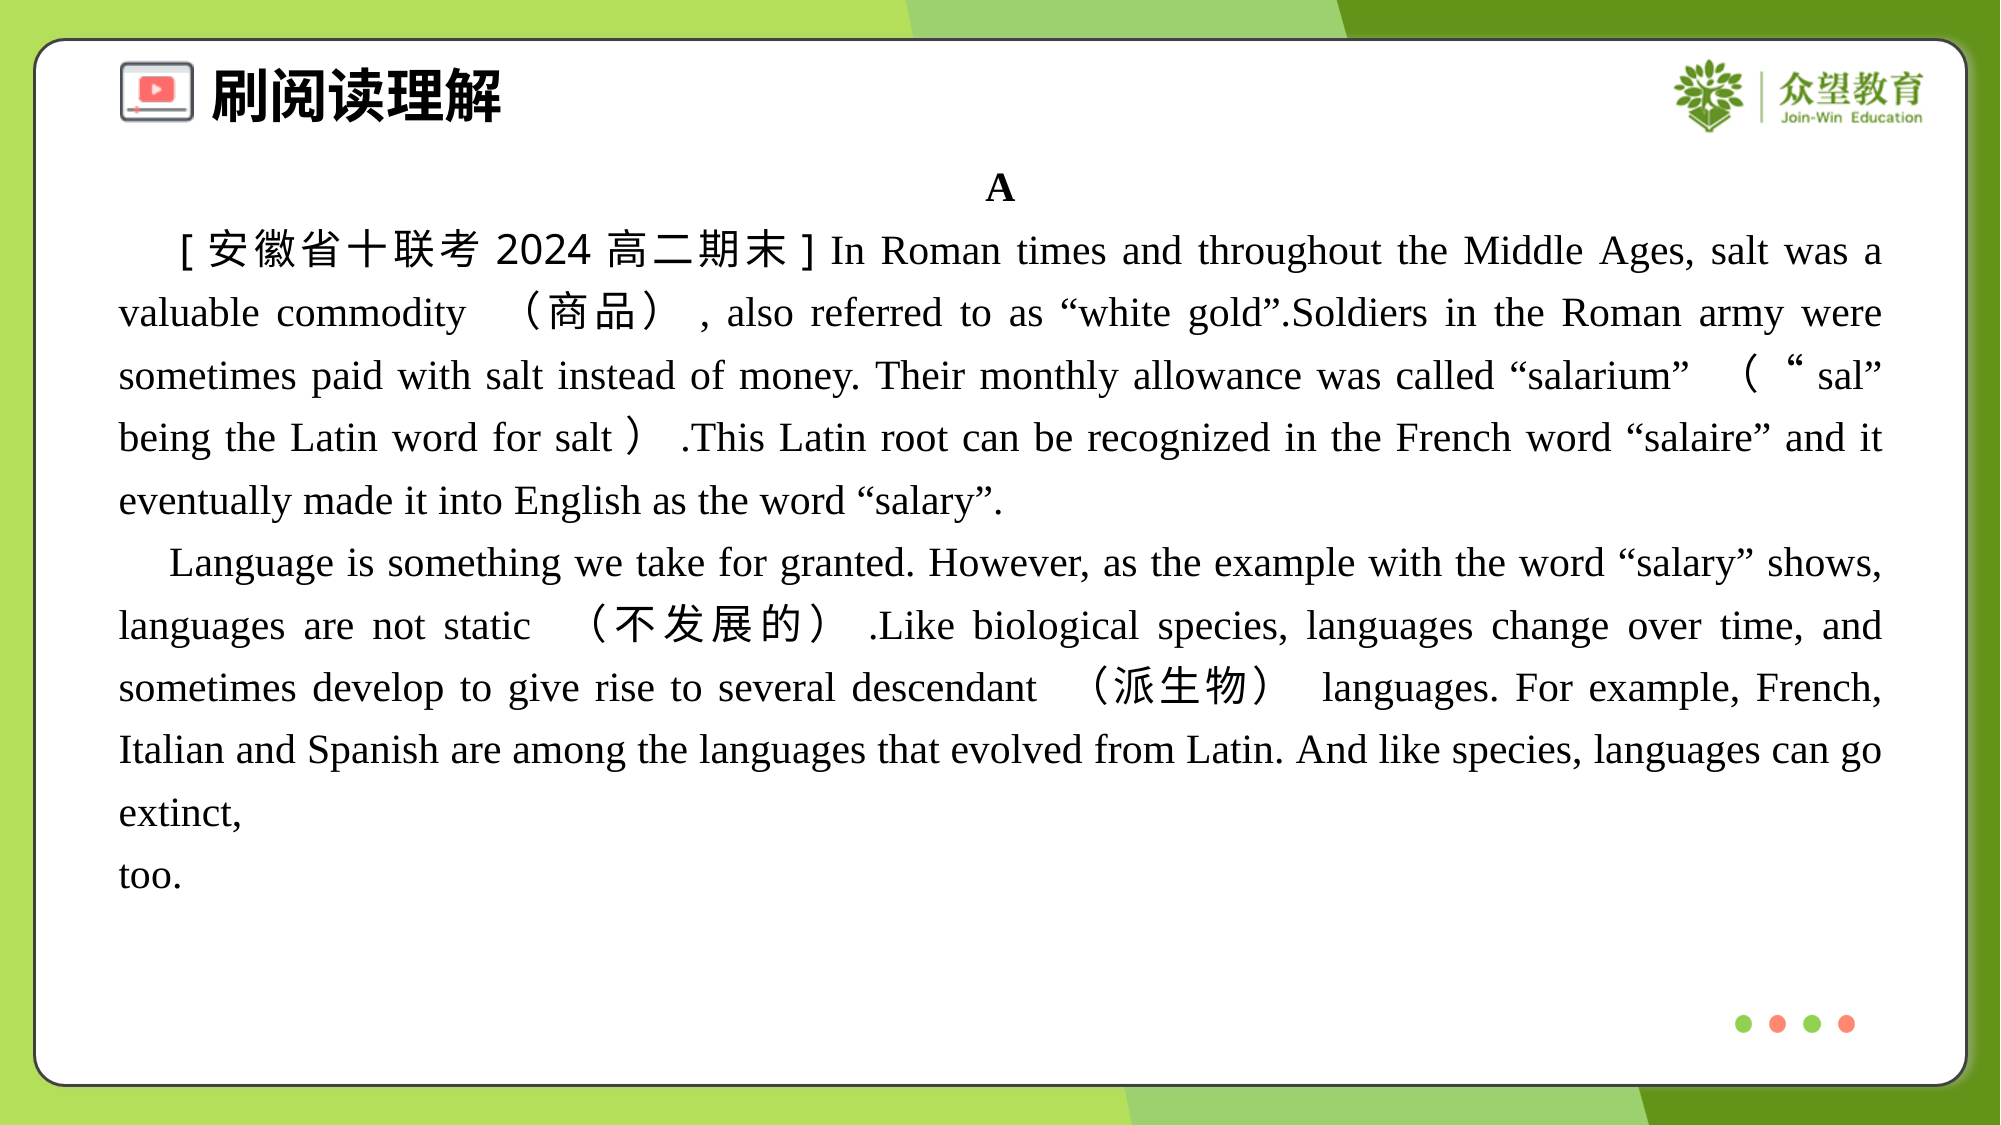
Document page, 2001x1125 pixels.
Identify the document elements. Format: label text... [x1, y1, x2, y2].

text_box A [安徽省十联考2024高二期末] In Roman times and throughout the Middle Ages, salt was a valuable commodity （商品）, also referred to as “white gold”.Soldiers in the Roman army were sometimes paid with salt instead of money. Their monthly allowance was called “salarium” （“sal” being the Latin word for salt）.This Latin root can be recognized in the French word “salaire” and it eventually made it into English as the word “salary”. Language is something we take for granted. However, as the example with the word “salary” shows, languages are not static （不发展的）.Like biological species, languages change over time, and sometimes develop to give rise to several descendant （派生物） languages. For example, French, Italian and Spanish are among the languages that evolved from Latin. And like species, languages can go extinct, too.#1.2 [118, 147, 1883, 829]
picture [0, 0, 2000, 1125]
